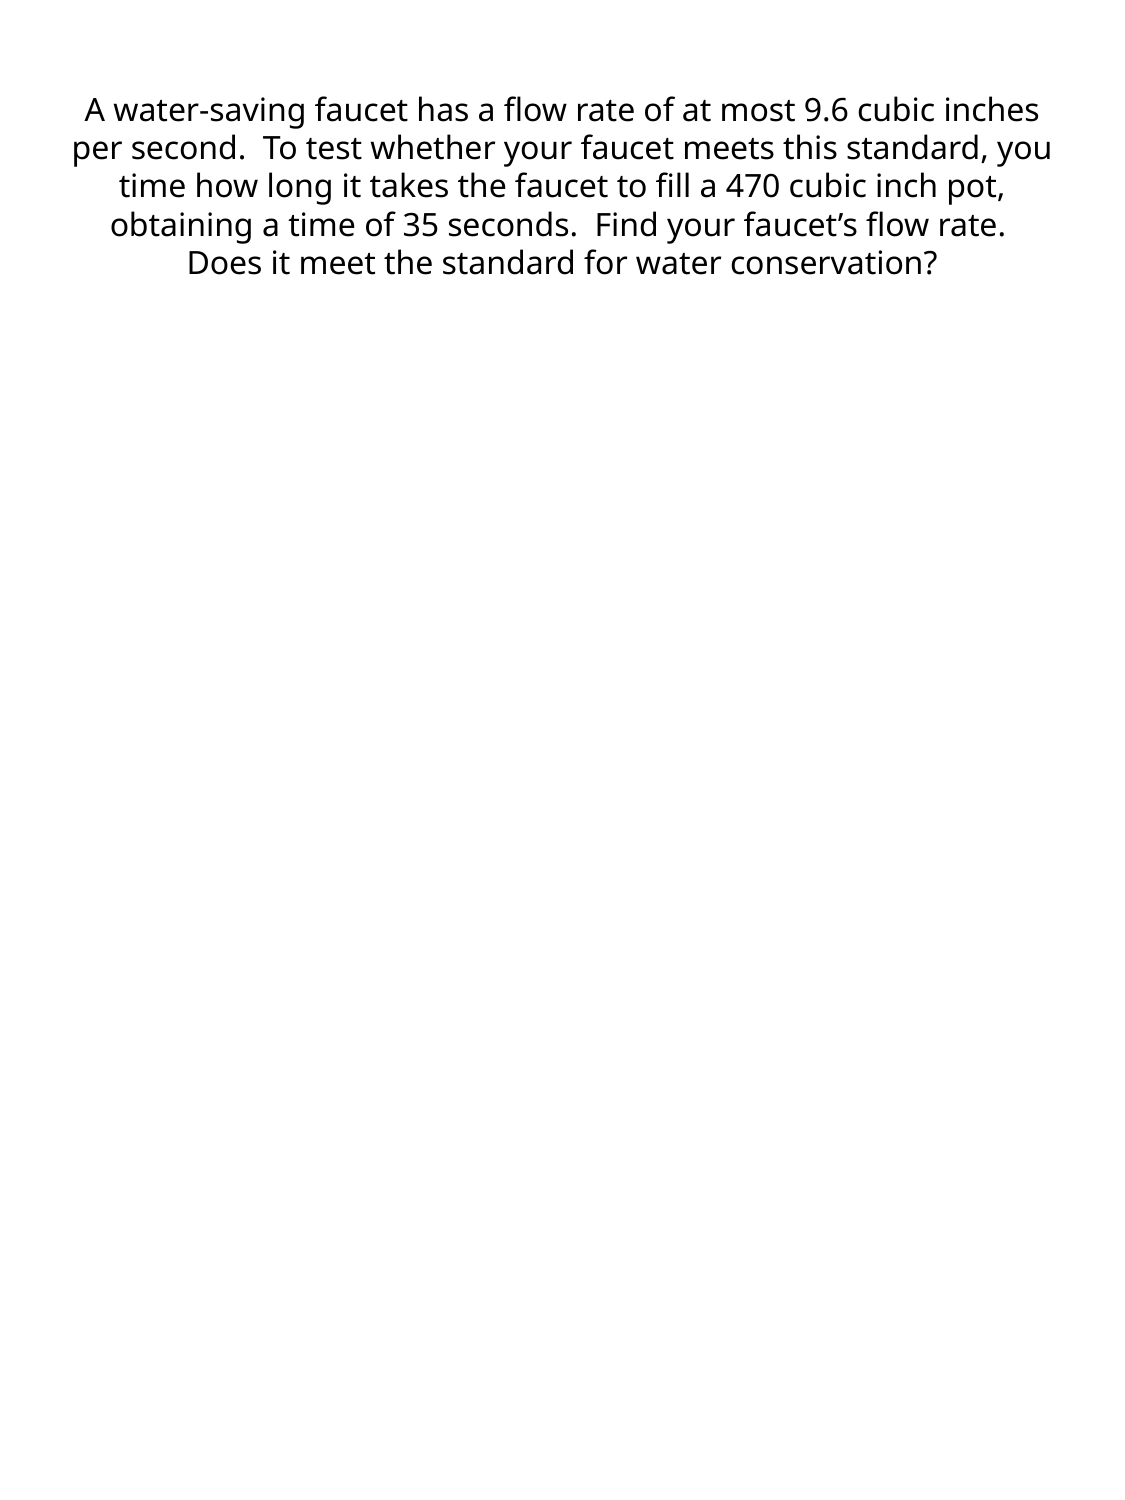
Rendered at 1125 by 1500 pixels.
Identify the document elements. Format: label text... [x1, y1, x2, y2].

title A water-saving faucet has a flow rate of at most 9.6 cubic inches per second. To test whether your faucet meets this standard, you time how long it takes the faucet to fill a 470 cubic inch pot, obtaining a time of 35 seconds. Find your faucet’s flow rate. Does it meet the standard for water conservation? [56, 60, 1069, 310]
